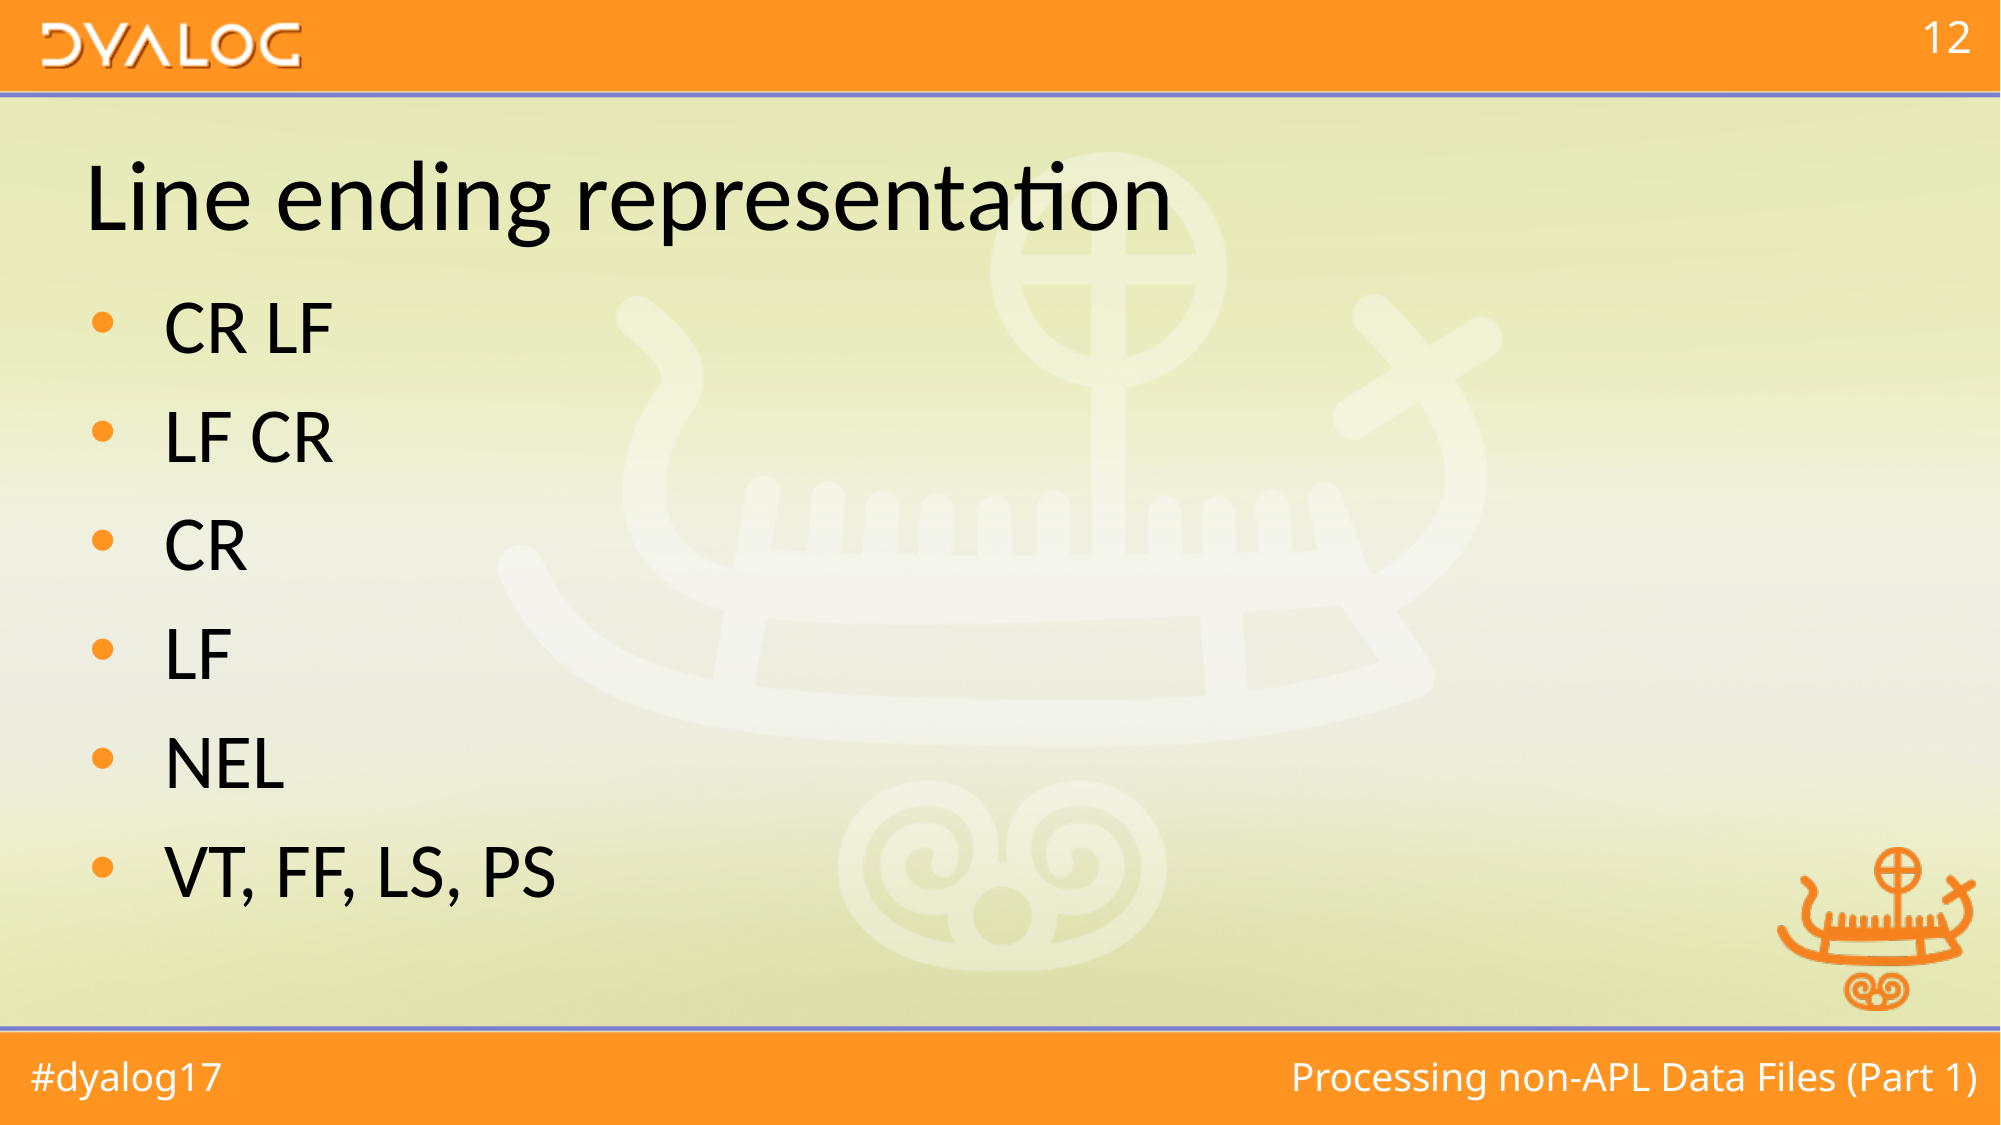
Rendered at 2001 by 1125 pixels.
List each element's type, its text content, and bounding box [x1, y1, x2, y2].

picture [0, 0, 2001, 1125]
list CR LF LF CR CR LF NEL VT, FF, LS, PS [74, 267, 1426, 1011]
title Line ending representation [70, 125, 1900, 256]
